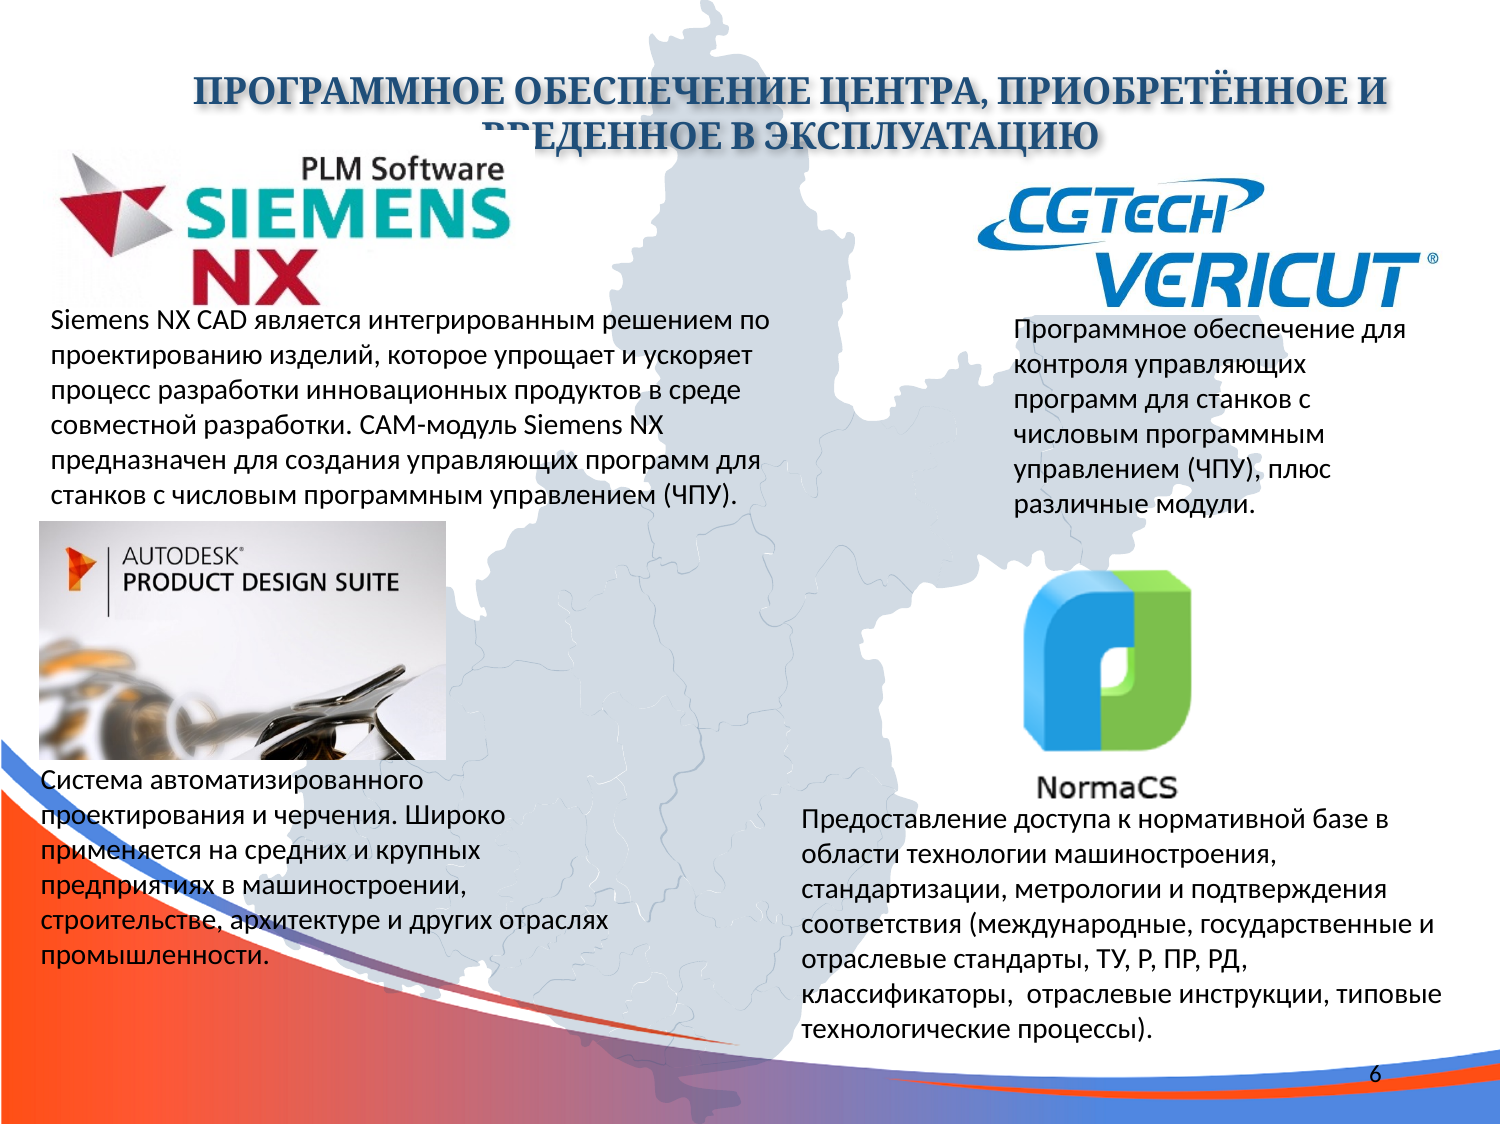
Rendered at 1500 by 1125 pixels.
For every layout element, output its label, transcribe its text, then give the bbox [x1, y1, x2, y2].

text_box ПРОГРАММНОЕ ОБЕСПЕЧЕНИЕ ЦЕНТРА, ПРИОБРЕТЁННОЕ И ВВЕДЕННОЕ В ЭКСПЛУАТАЦИЮ [108, 65, 206, 130]
picture [964, 173, 1443, 315]
text_box Siemens NX CAD является интегрированным решением по проектированию изделий, которое упрощает и ускоряет процесс разработки инновационных продуктов в среде совместной разработки. CAM-модуль Siemens NX предназначен для создания управляющих программ для станков с числовым программным управлением (ЧПУ). [35, 292, 206, 563]
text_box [206, 0, 1310, 1114]
text_box ПРОГРАММНОЕ ОБЕСПЕЧЕНИЕ ЦЕНТРА, ПРИОБРЕТЁННОЕ И ВВЕДЕННОЕ В ЭКСПЛУАТАЦИЮ [1310, 65, 1473, 159]
text_box Программное обеспечение для контроля управляющих программ для станков с числовым программным управлением (ЧПУ), плюс различные модули. [1310, 301, 1448, 572]
picture [43, 130, 535, 315]
picture [1, 521, 1500, 1124]
picture [908, 546, 1305, 808]
